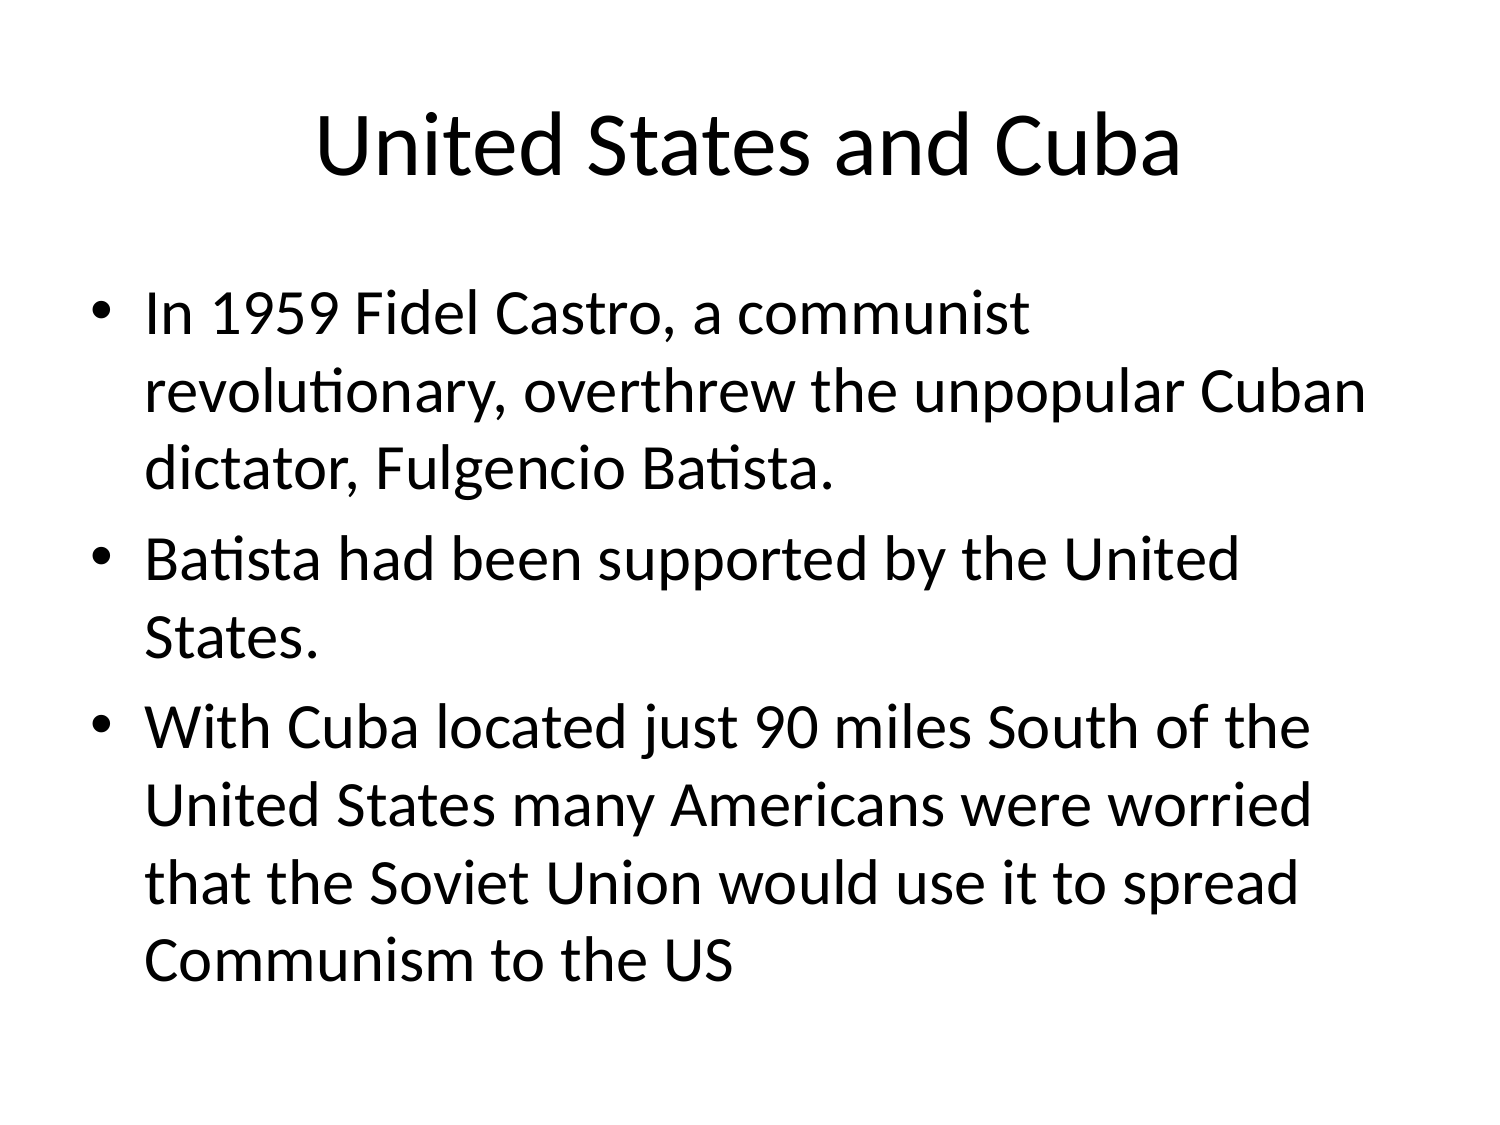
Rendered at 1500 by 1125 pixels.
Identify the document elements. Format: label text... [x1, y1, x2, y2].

list In 1959 Fidel Castro, a communist revolutionary, overthrew the unpopular Cuban dictator, Fulgencio Batista. Batista had been supported by the United States. With Cuba located just 90 miles South of the United States many Americans were worried that the Soviet Union would use it to spread Communism to the US [75, 262, 1425, 1005]
title United States and Cuba [75, 45, 1425, 233]
